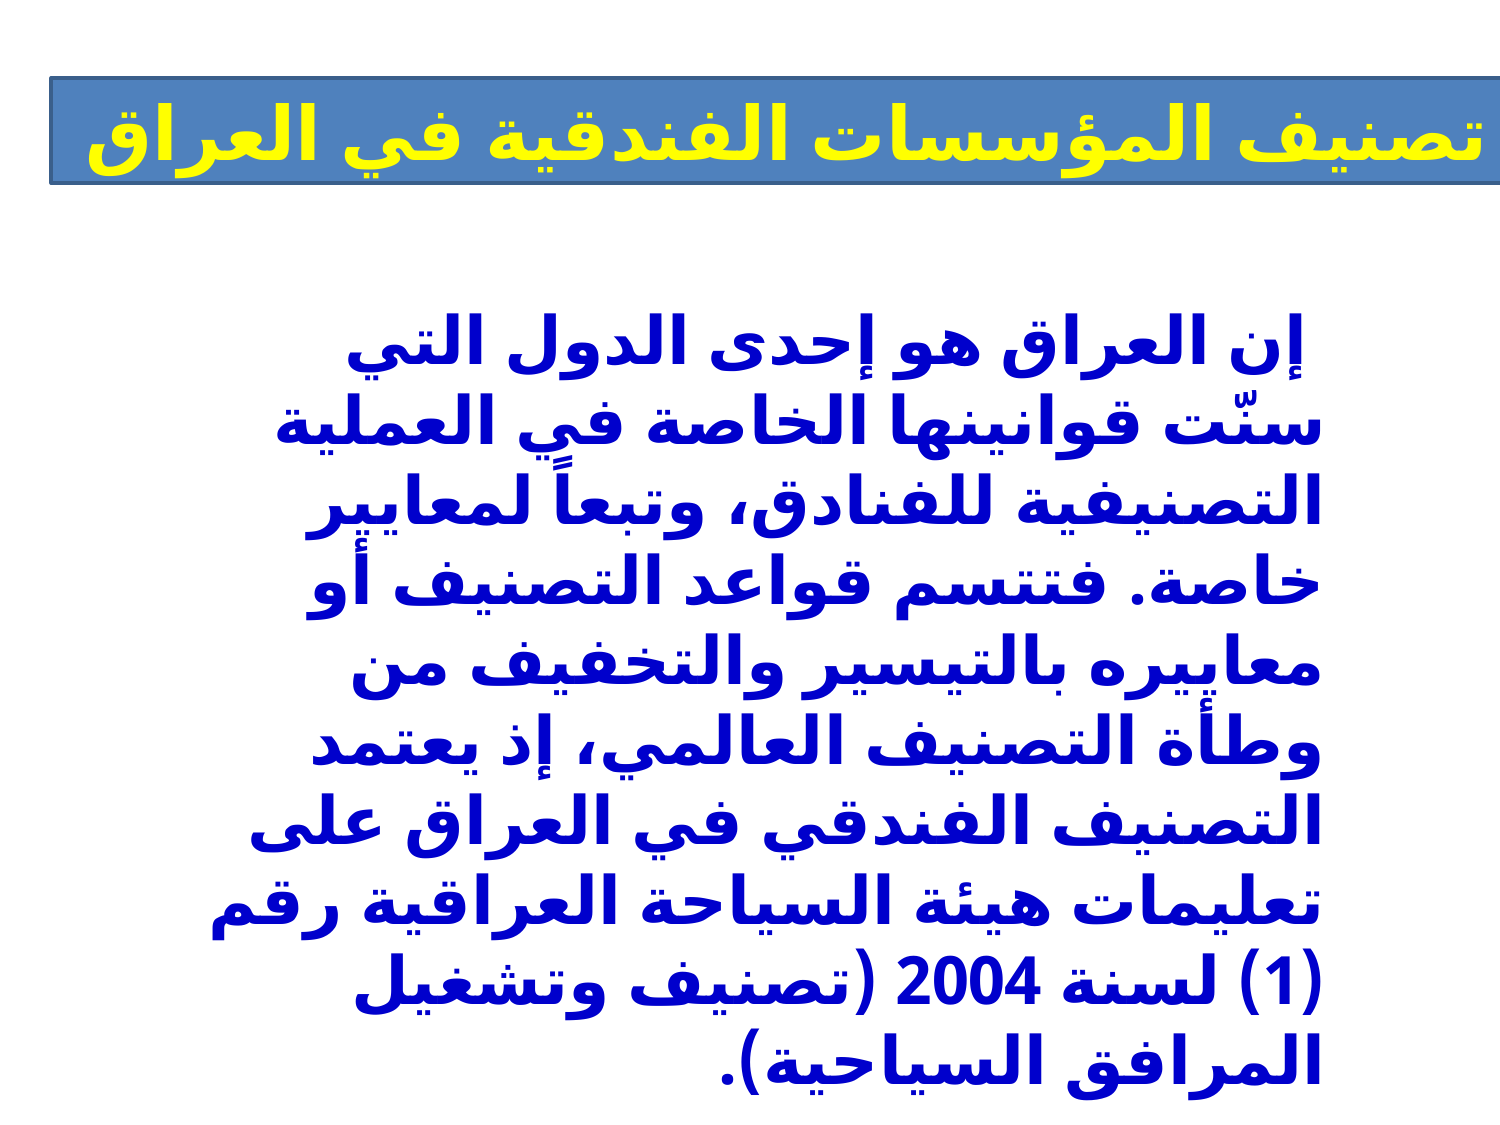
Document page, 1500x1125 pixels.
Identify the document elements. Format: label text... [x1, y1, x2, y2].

text_box تصنيف المؤسسات الفندقية في العراق [49, 76, 1500, 185]
text_box إن العراق هو إحدى الدول التي سنّت قوانينها الخاصة في العملية التصنيفية للفنادق، وتبعاً لمعايير خاصة. فتتسم قواعد التصنيف أو معاييره بالتيسير والتخفيف من وطأة التصنيف العالمي، إذ يعتمد التصنيف الفندقي في العراق على تعليمات هيئة السياحة العراقية رقم (1) لسنة 2004 (تصنيف وتشغيل المرافق السياحية). [182, 290, 1341, 1106]
